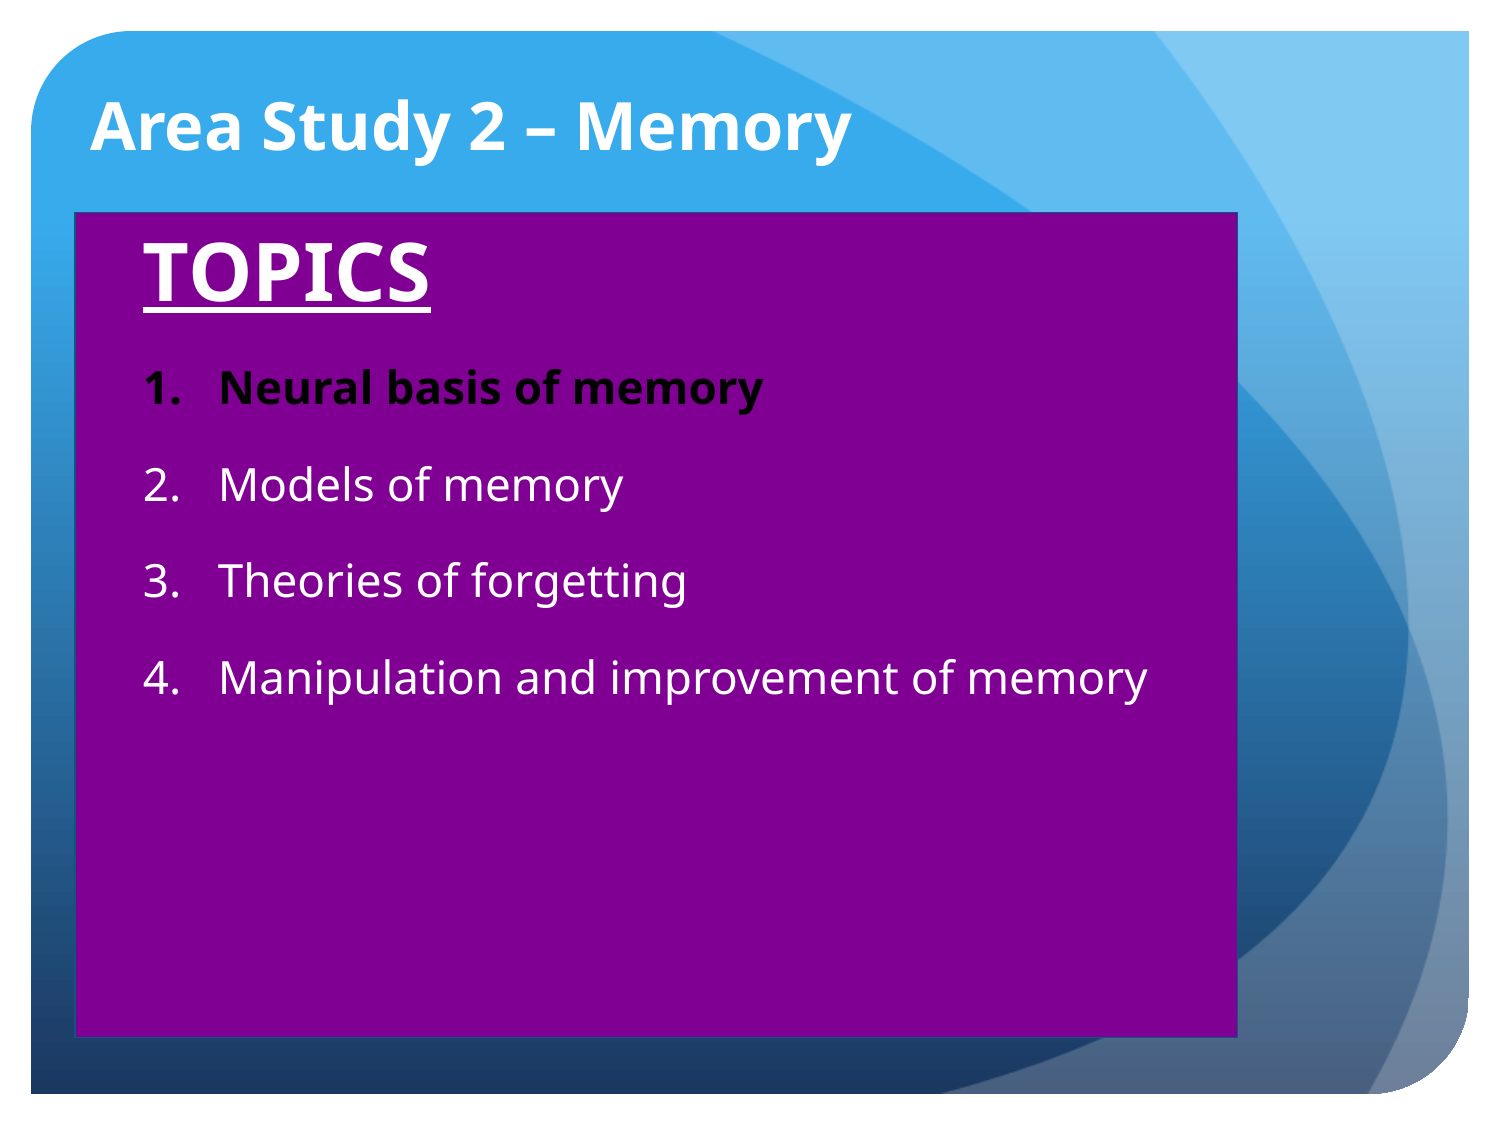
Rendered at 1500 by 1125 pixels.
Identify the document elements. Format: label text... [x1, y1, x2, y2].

title Area Study 2 – Memory [75, 0, 1398, 172]
list TOPICS Neural basis of memory Models of memory Theories of forgetting Manipulation and improvement of memory [127, 212, 1372, 991]
picture [24, 30, 1473, 1094]
text_box [74, 212, 1238, 1038]
